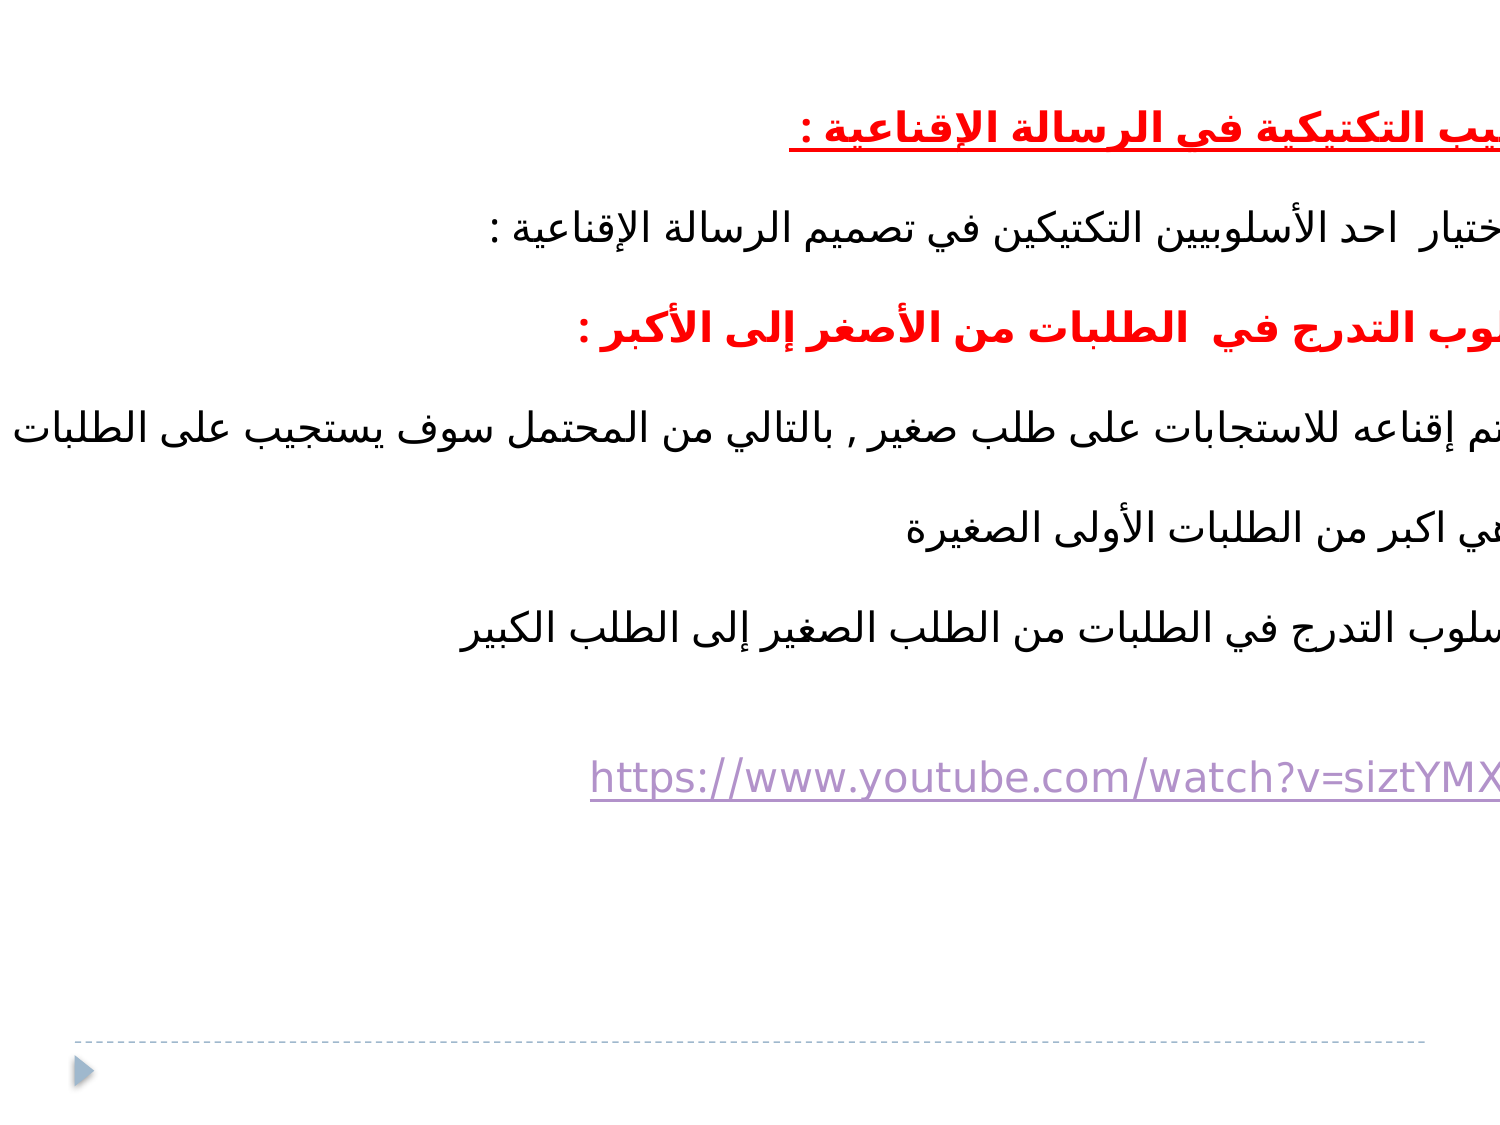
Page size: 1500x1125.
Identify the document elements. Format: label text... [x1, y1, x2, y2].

text_box الأساليب التكتيكية في الرسالة الإقناعية : يمكن اختيار احد الأسلوبيين التكتيكين في تصميم الرسالة الإقناعية : 1- أسلوب التدرج في الطلبات من الأصغر إلى الأكبر : الفرد يتم إقناعه للاستجابات على طلب صغير , بالتالي من المحتمل سوف يستجيب على الطلبات التالية والتي هي اكبر من الطلبات الأولى الصغيرة يؤثر أسلوب التدرج في الطلبات من الطلب الصغير إلى الطلب الكبير https://www.youtube.com/watch?v=siztYMX80GQ [0, 93, 1500, 914]
